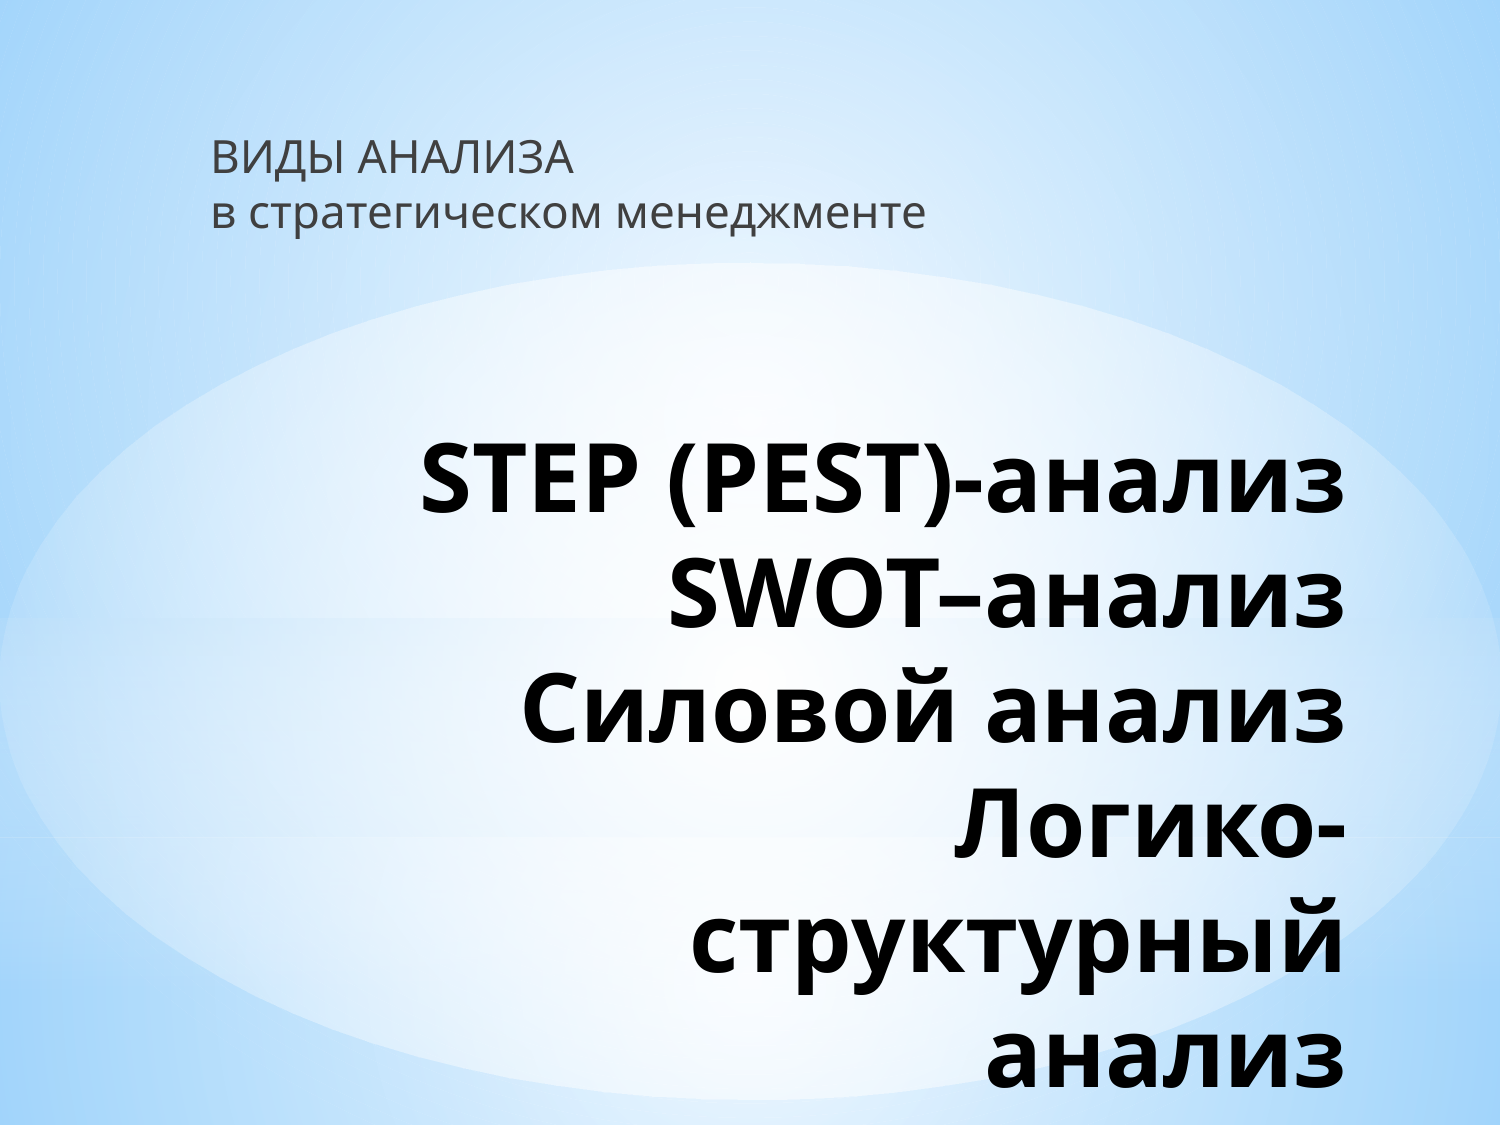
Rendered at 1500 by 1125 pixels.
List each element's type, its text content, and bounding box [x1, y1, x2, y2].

list ВИДЫ АНАЛИЗА в стратегическом менеджменте [187, 120, 1238, 433]
title STEP (PEST)-анализ SWOT–анализ Силовой анализ Логико-структурный анализ [294, 408, 1363, 905]
